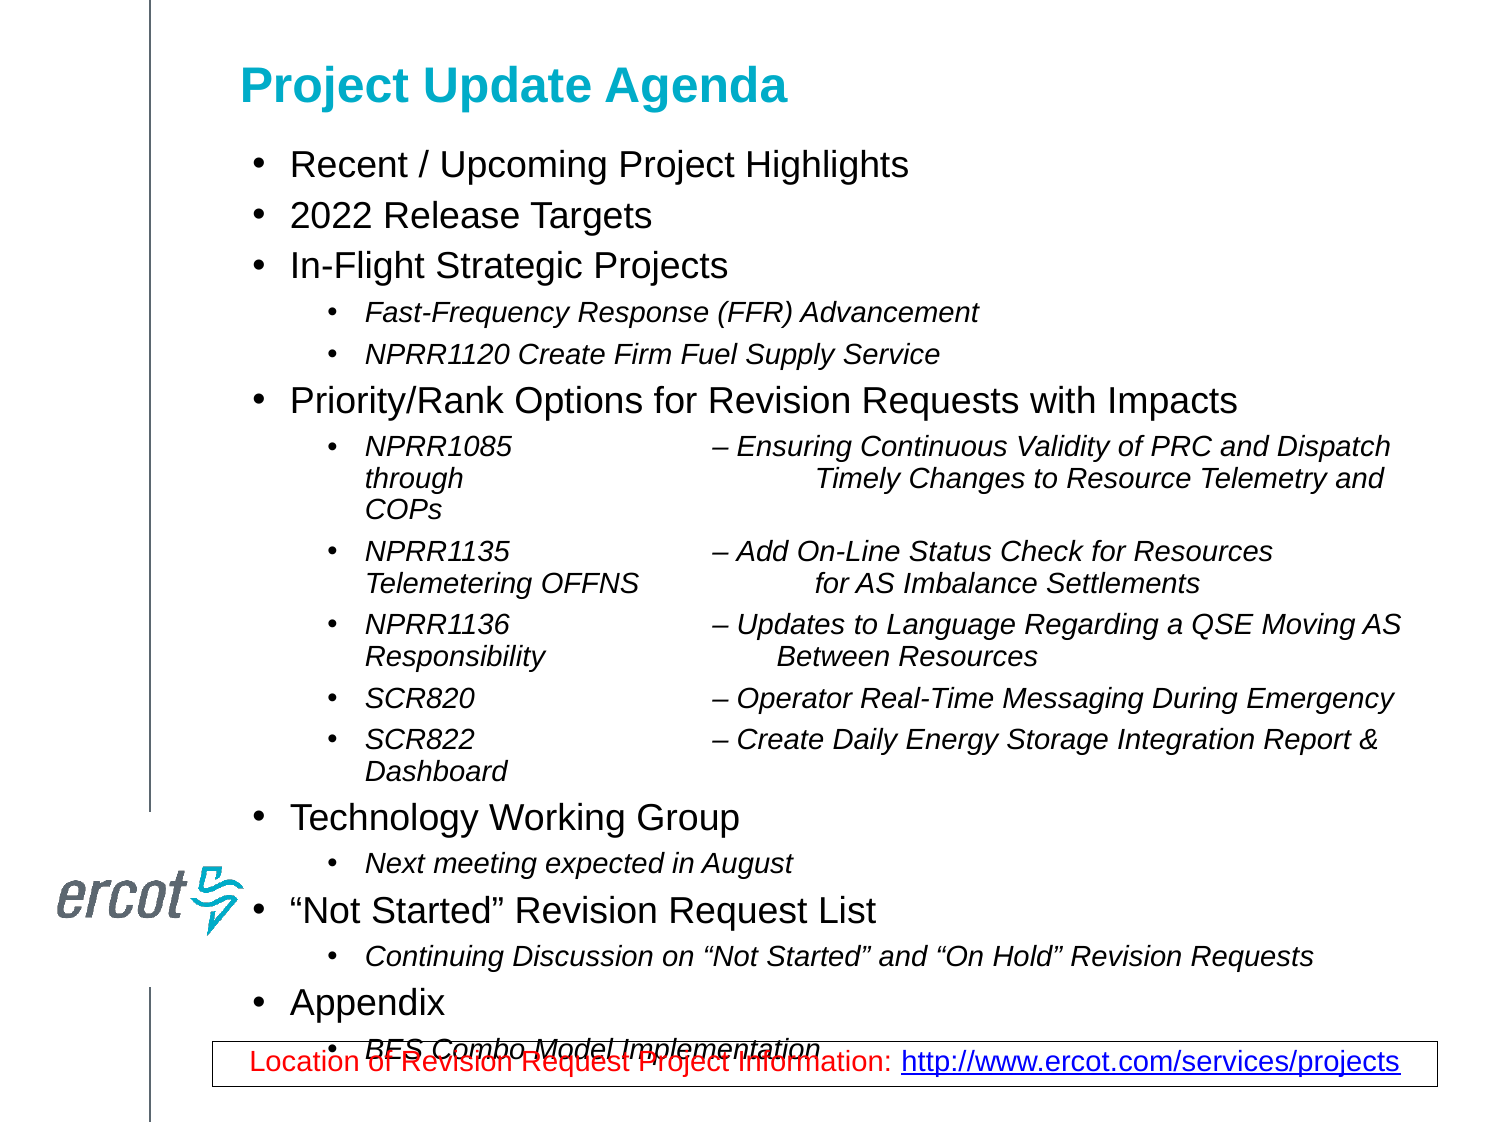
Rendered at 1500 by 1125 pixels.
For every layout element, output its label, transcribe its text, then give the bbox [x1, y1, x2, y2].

list Recent / Upcoming Project Highlights 2022 Release Targets In-Flight Strategic Projects Fast-Frequency Response (FFR) Advancement NPRR1120 Create Firm Fuel Supply Service Priority/Rank Options for Revision Requests with Impacts NPRR1085 – Ensuring Continuous Validity of PRC and Dispatch through Timely Changes to Resource Telemetry and COPs NPRR1135 – Add On-Line Status Check for Resources Telemetering OFFNS for AS Imbalance Settlements NPRR1136 – Updates to Language Regarding a QSE Moving AS Responsibility Between Resources SCR820 – Operator Real-Time Messaging During Emergency SCR822 – Create Daily Energy Storage Integration Report & Dashboard Technology Working Group Next meeting expected in August “Not Started” Revision Request List Continuing Discussion on “Not Started” and “On Hold” Revision Requests Appendix BES Combo Model Implementation [162, 137, 1463, 988]
picture [53, 862, 162, 938]
text_box Location of Revision Request Project Information: http://www.ercot.com/services/projects [212, 1041, 1438, 1087]
text_box Project Update Agenda [225, 52, 938, 125]
